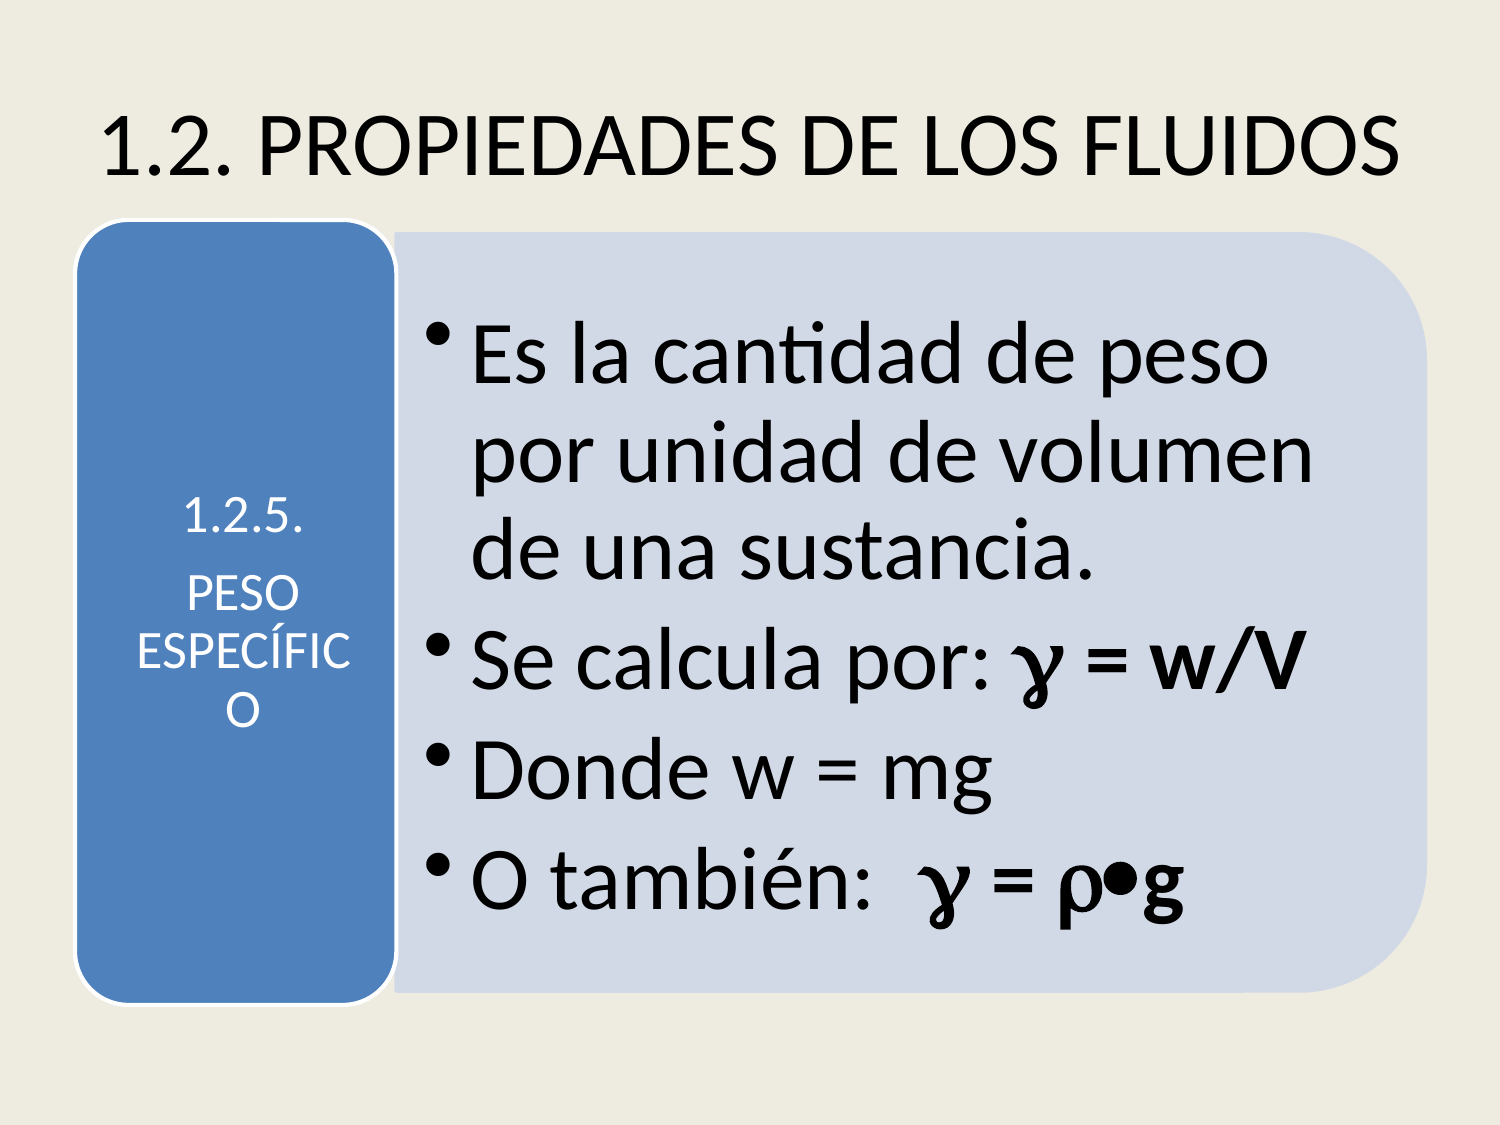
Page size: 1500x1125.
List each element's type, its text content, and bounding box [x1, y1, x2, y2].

title 1.2. PROPIEDADES DE LOS FLUIDOS [75, 45, 1425, 219]
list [74, 219, 1426, 1006]
